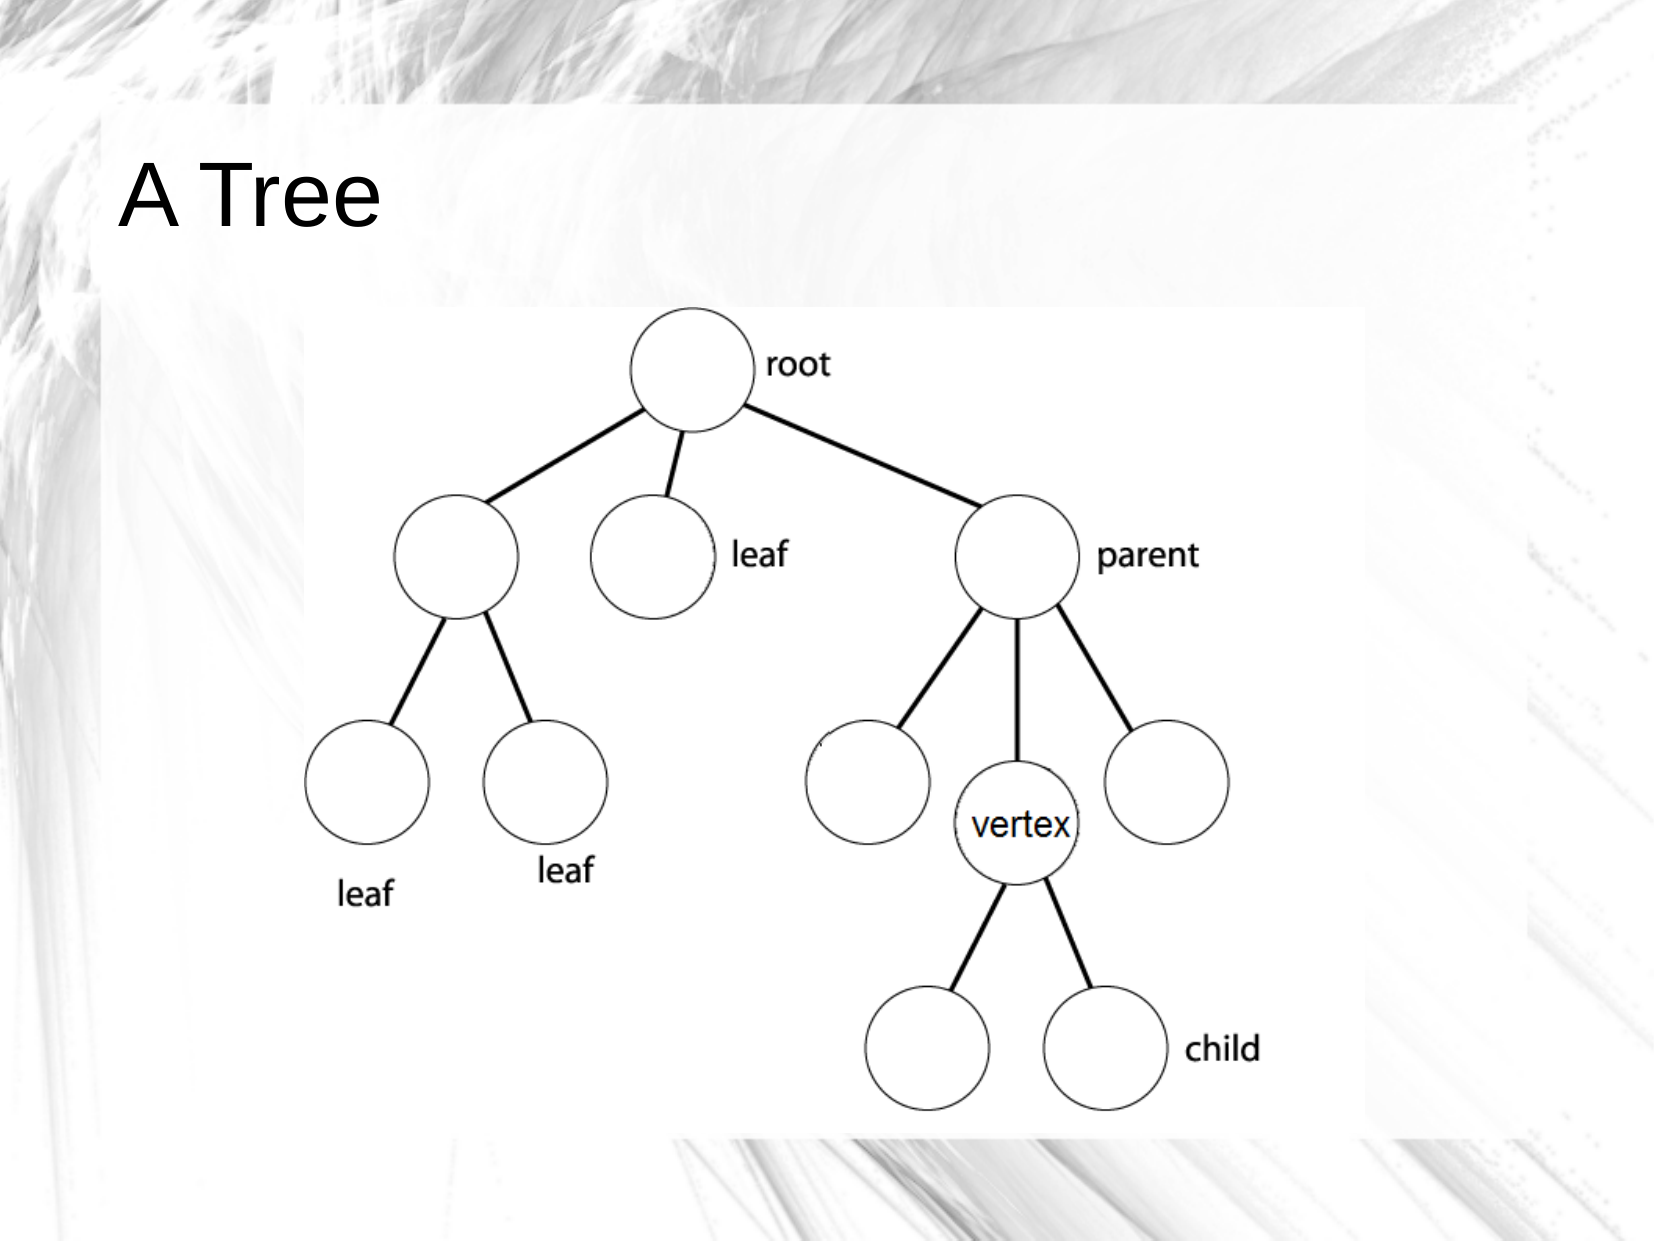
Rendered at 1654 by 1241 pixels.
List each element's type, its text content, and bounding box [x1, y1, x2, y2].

picture [0, 0, 1654, 1241]
title A Tree [118, 112, 1506, 281]
